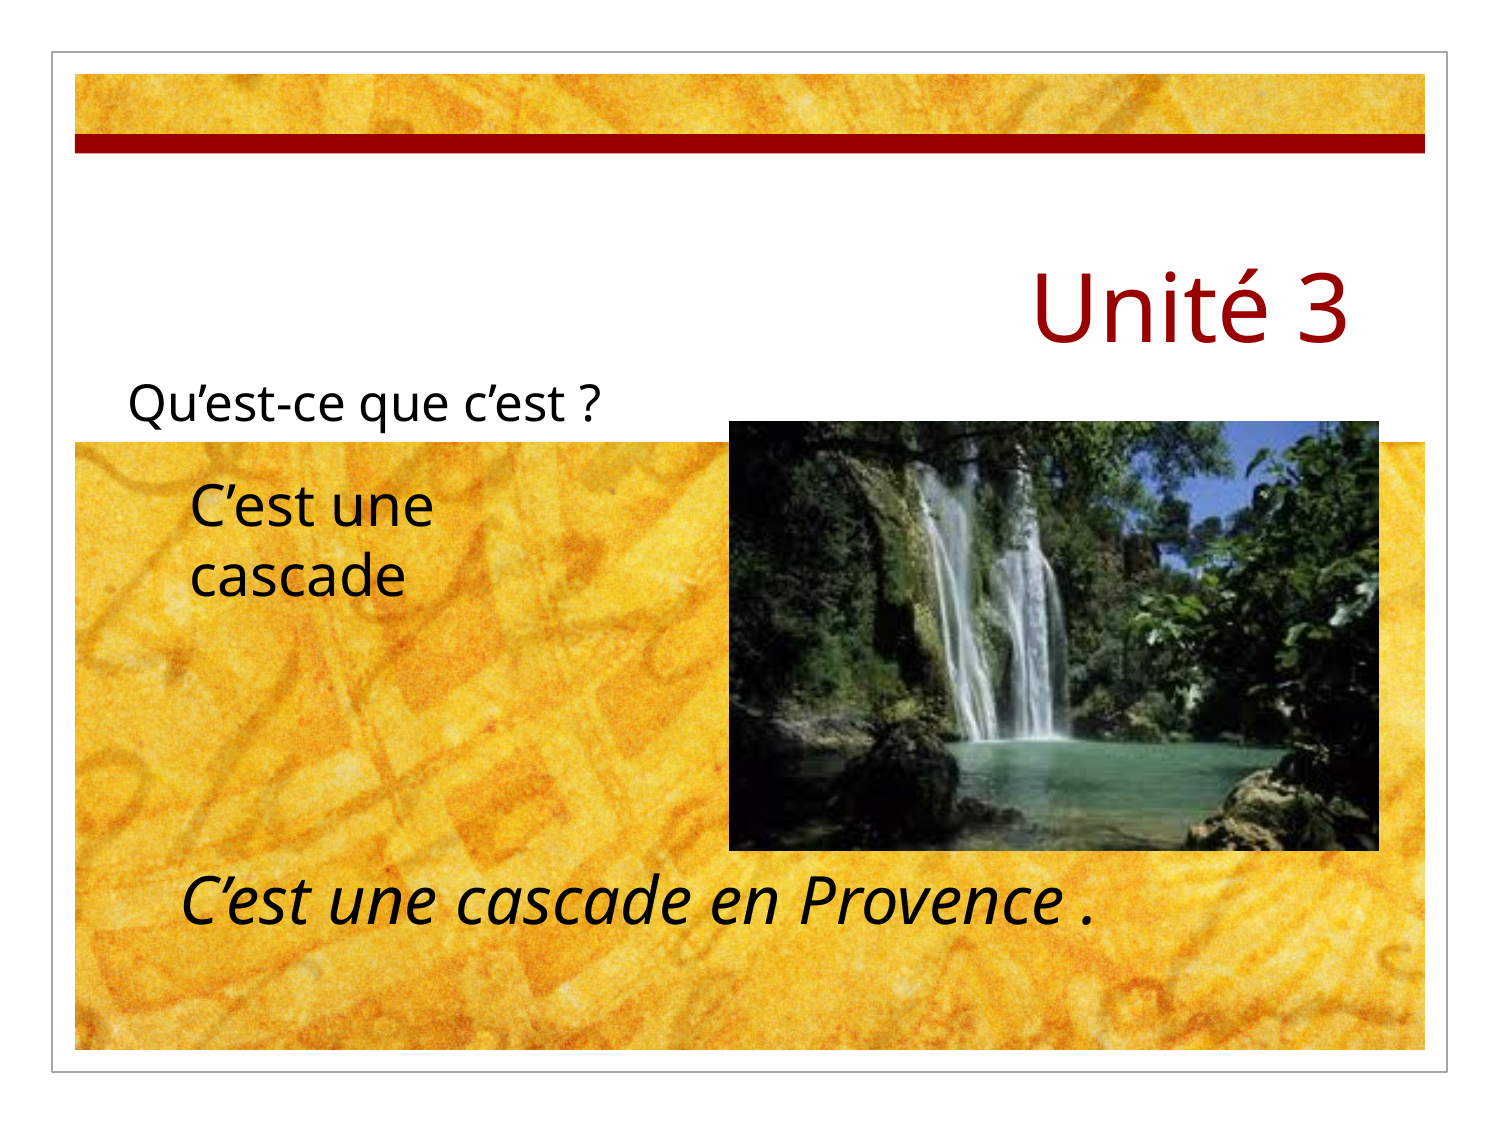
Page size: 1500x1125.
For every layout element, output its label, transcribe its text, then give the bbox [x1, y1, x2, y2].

text_box C’est une cascade en Provence . [164, 850, 1132, 946]
text_box C’est une cascade [175, 460, 670, 686]
picture [75, 74, 1425, 134]
picture [75, 420, 1425, 1050]
title Unité 3 [112, 158, 1392, 362]
subtitle Qu’est-ce que c’est ? [112, 362, 1392, 439]
